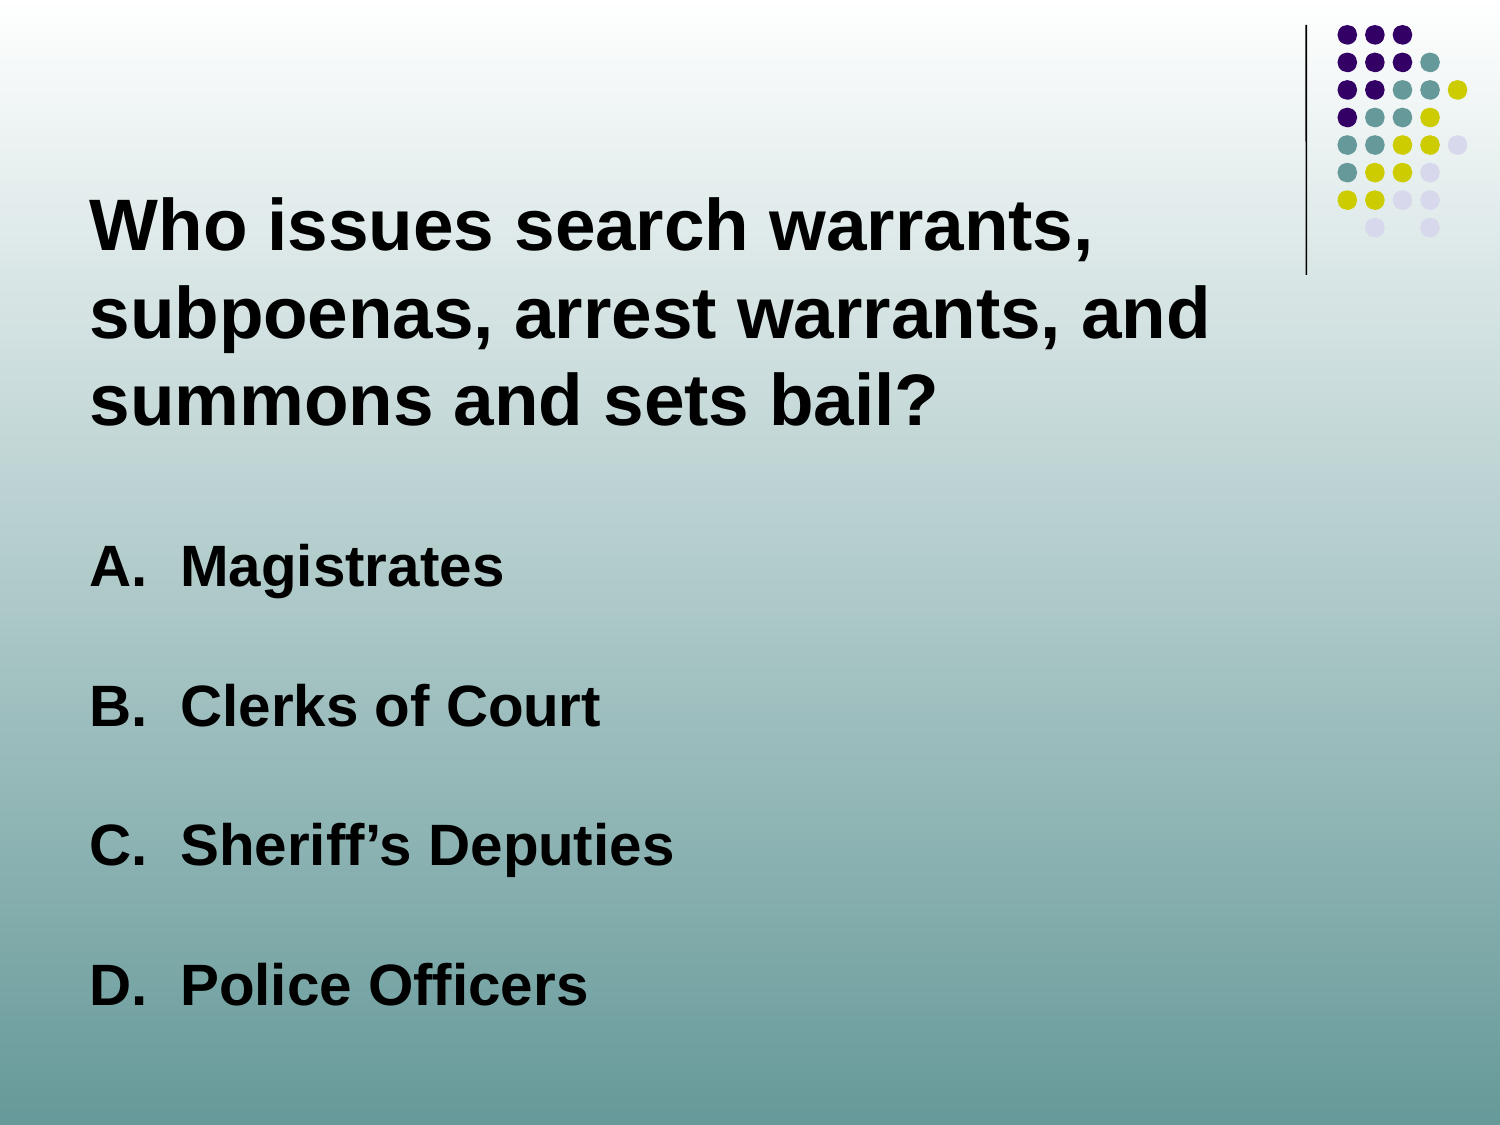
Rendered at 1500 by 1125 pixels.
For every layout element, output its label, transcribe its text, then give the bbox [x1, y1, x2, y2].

text_box Who issues search warrants, subpoenas, arrest warrants, and summons and sets bail? A. Magistrates B. Clerks of Court C. Sheriff’s Deputies D. Police Officers [75, 899, 1313, 1113]
